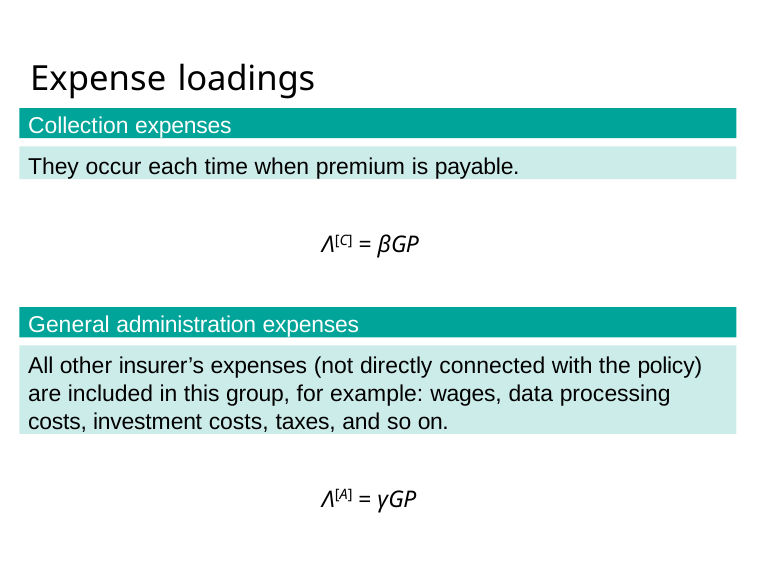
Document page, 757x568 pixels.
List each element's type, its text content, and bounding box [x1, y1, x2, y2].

text_box All other insurer’s expenses (not directly connected with the policy) are included in this group, for example: wages, data processing costs, investment costs, taxes, and so on. [19, 345, 737, 434]
text_box Collection expenses [19, 108, 737, 139]
title Expense loadings [28, 25, 681, 108]
text_box Λ[C] = βGP [315, 226, 441, 258]
text_box They occur each time when premium is payable. [19, 146, 737, 180]
text_box General administration expenses [19, 307, 737, 338]
text_box Λ[A] = γGP [315, 480, 441, 513]
